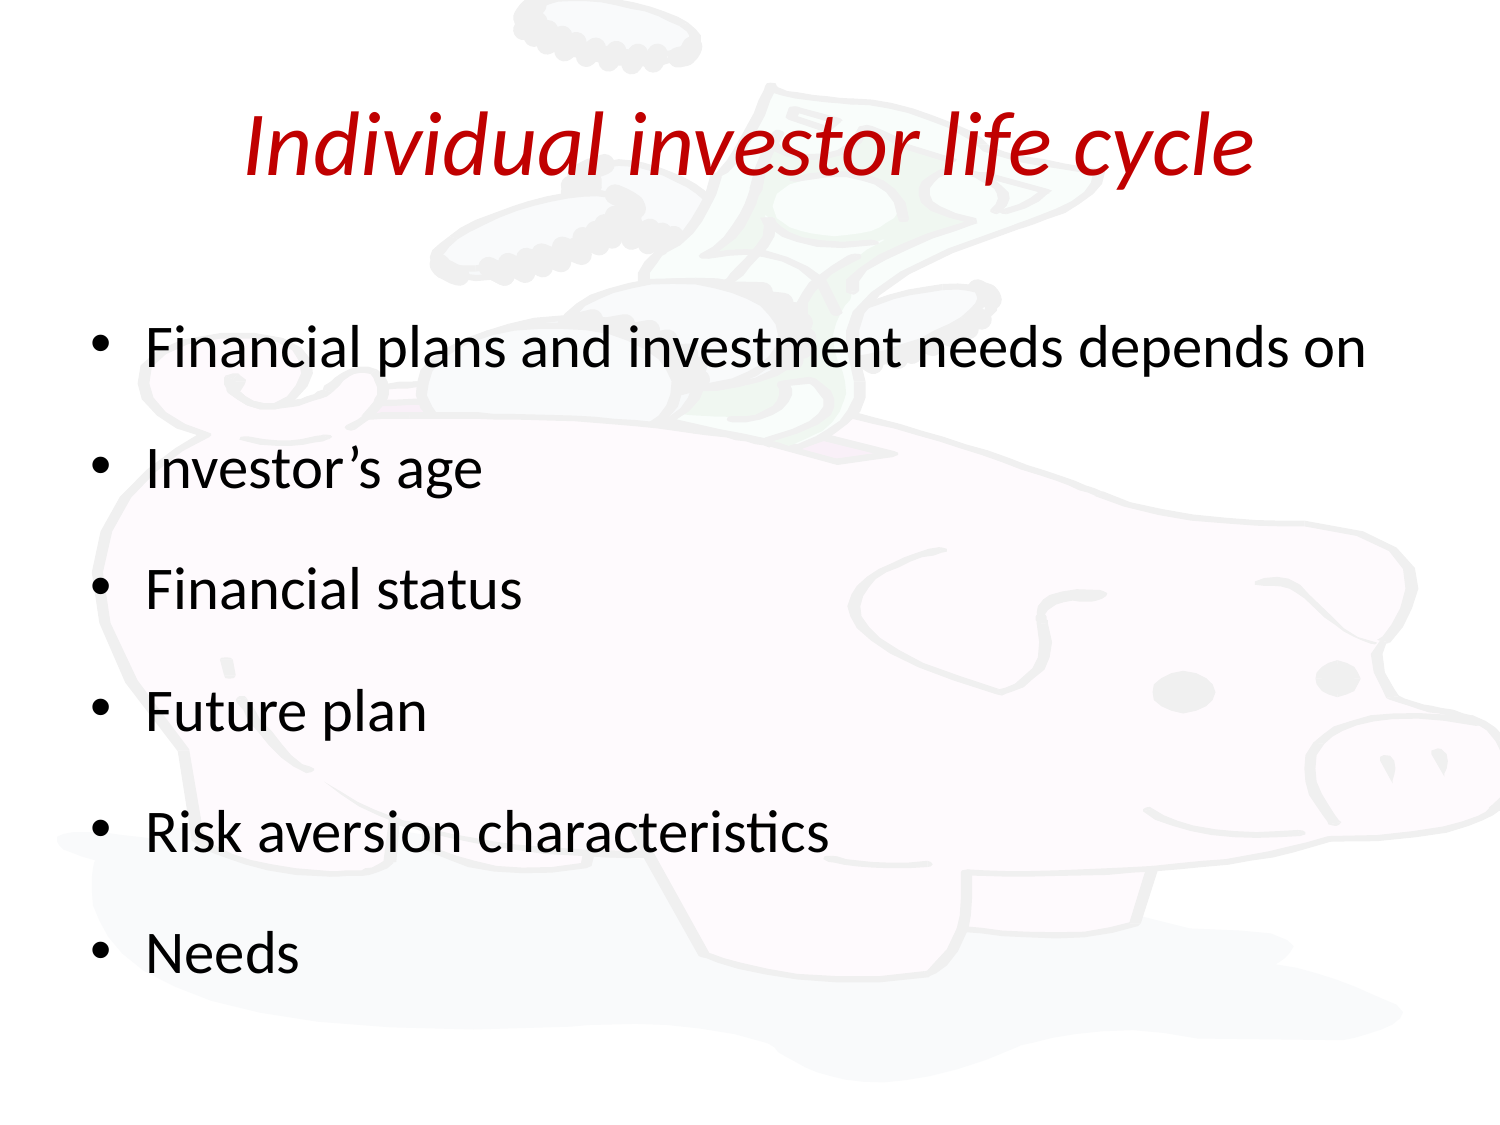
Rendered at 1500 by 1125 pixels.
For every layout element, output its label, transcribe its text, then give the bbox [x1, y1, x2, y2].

title Individual investor life cycle [75, 45, 1425, 233]
list Financial plans and investment needs depends on Investor’s age Financial status Future plan Risk aversion characteristics Needs [75, 262, 1425, 1005]
